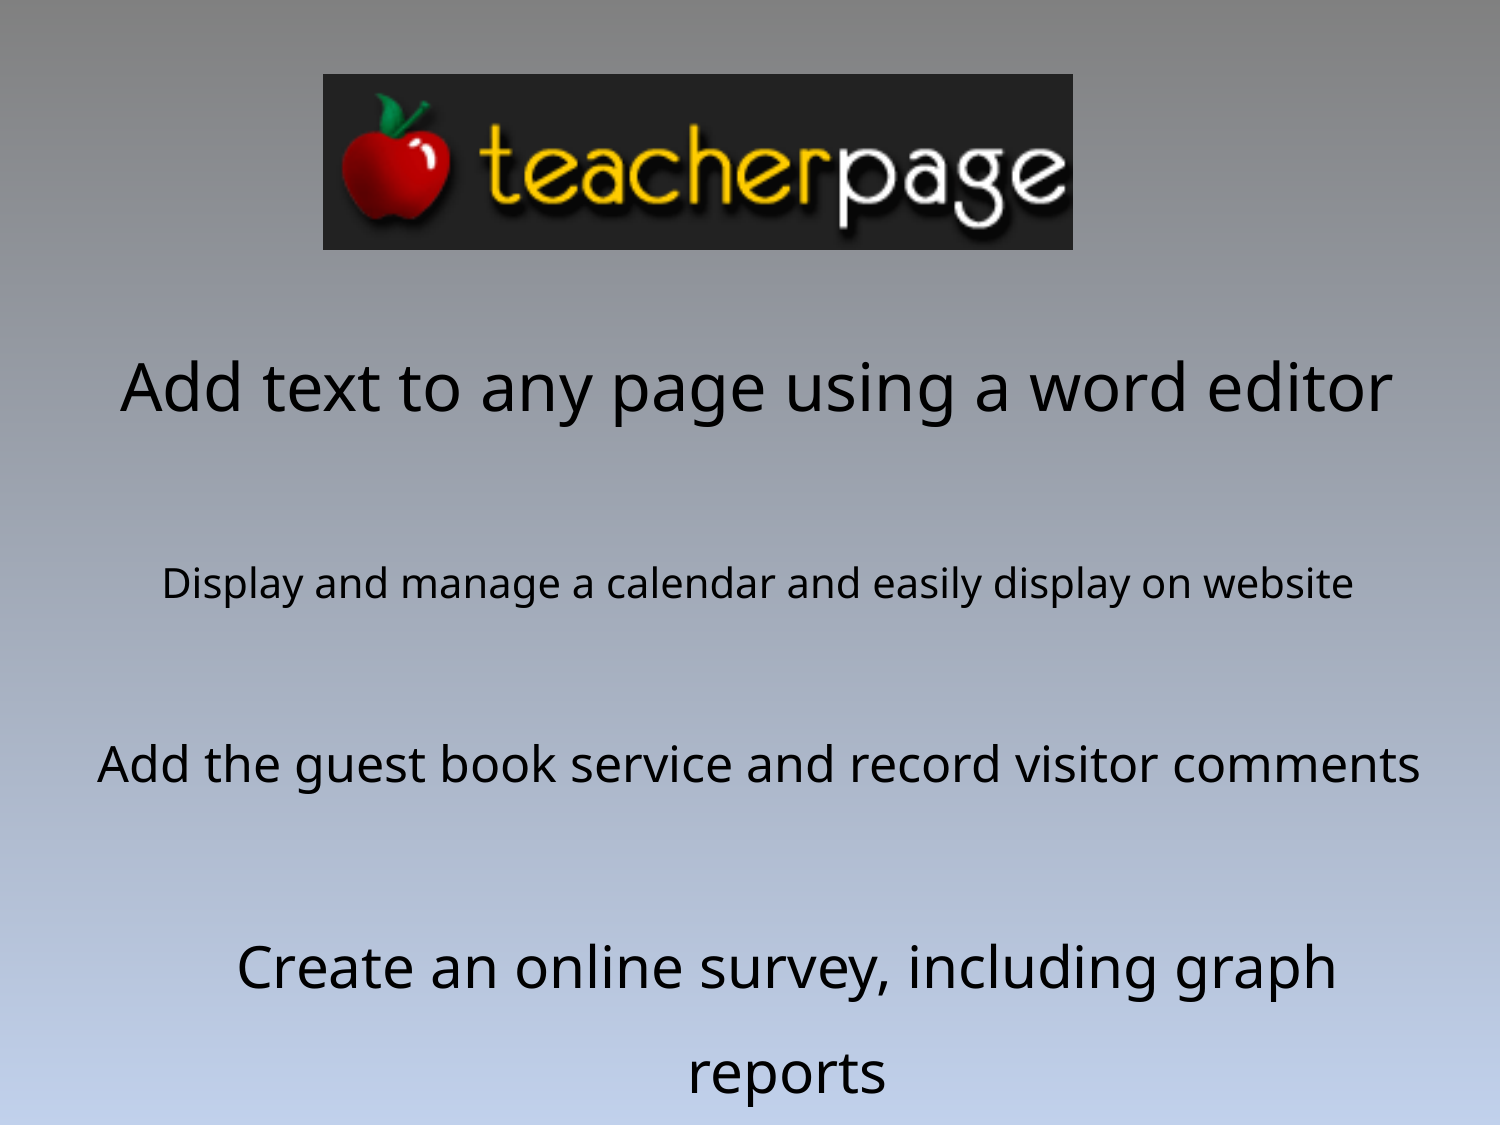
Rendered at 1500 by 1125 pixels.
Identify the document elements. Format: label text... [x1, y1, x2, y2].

text_box Add the guest book service and record visitor comments [59, 724, 1461, 800]
text_box Display and manage a calendar and easily display on website [59, 549, 1457, 615]
text_box Add text to any page using a word editor [74, 337, 1441, 433]
text_box Create an online survey, including graph reports [116, 887, 1459, 1113]
picture [323, 74, 1073, 250]
